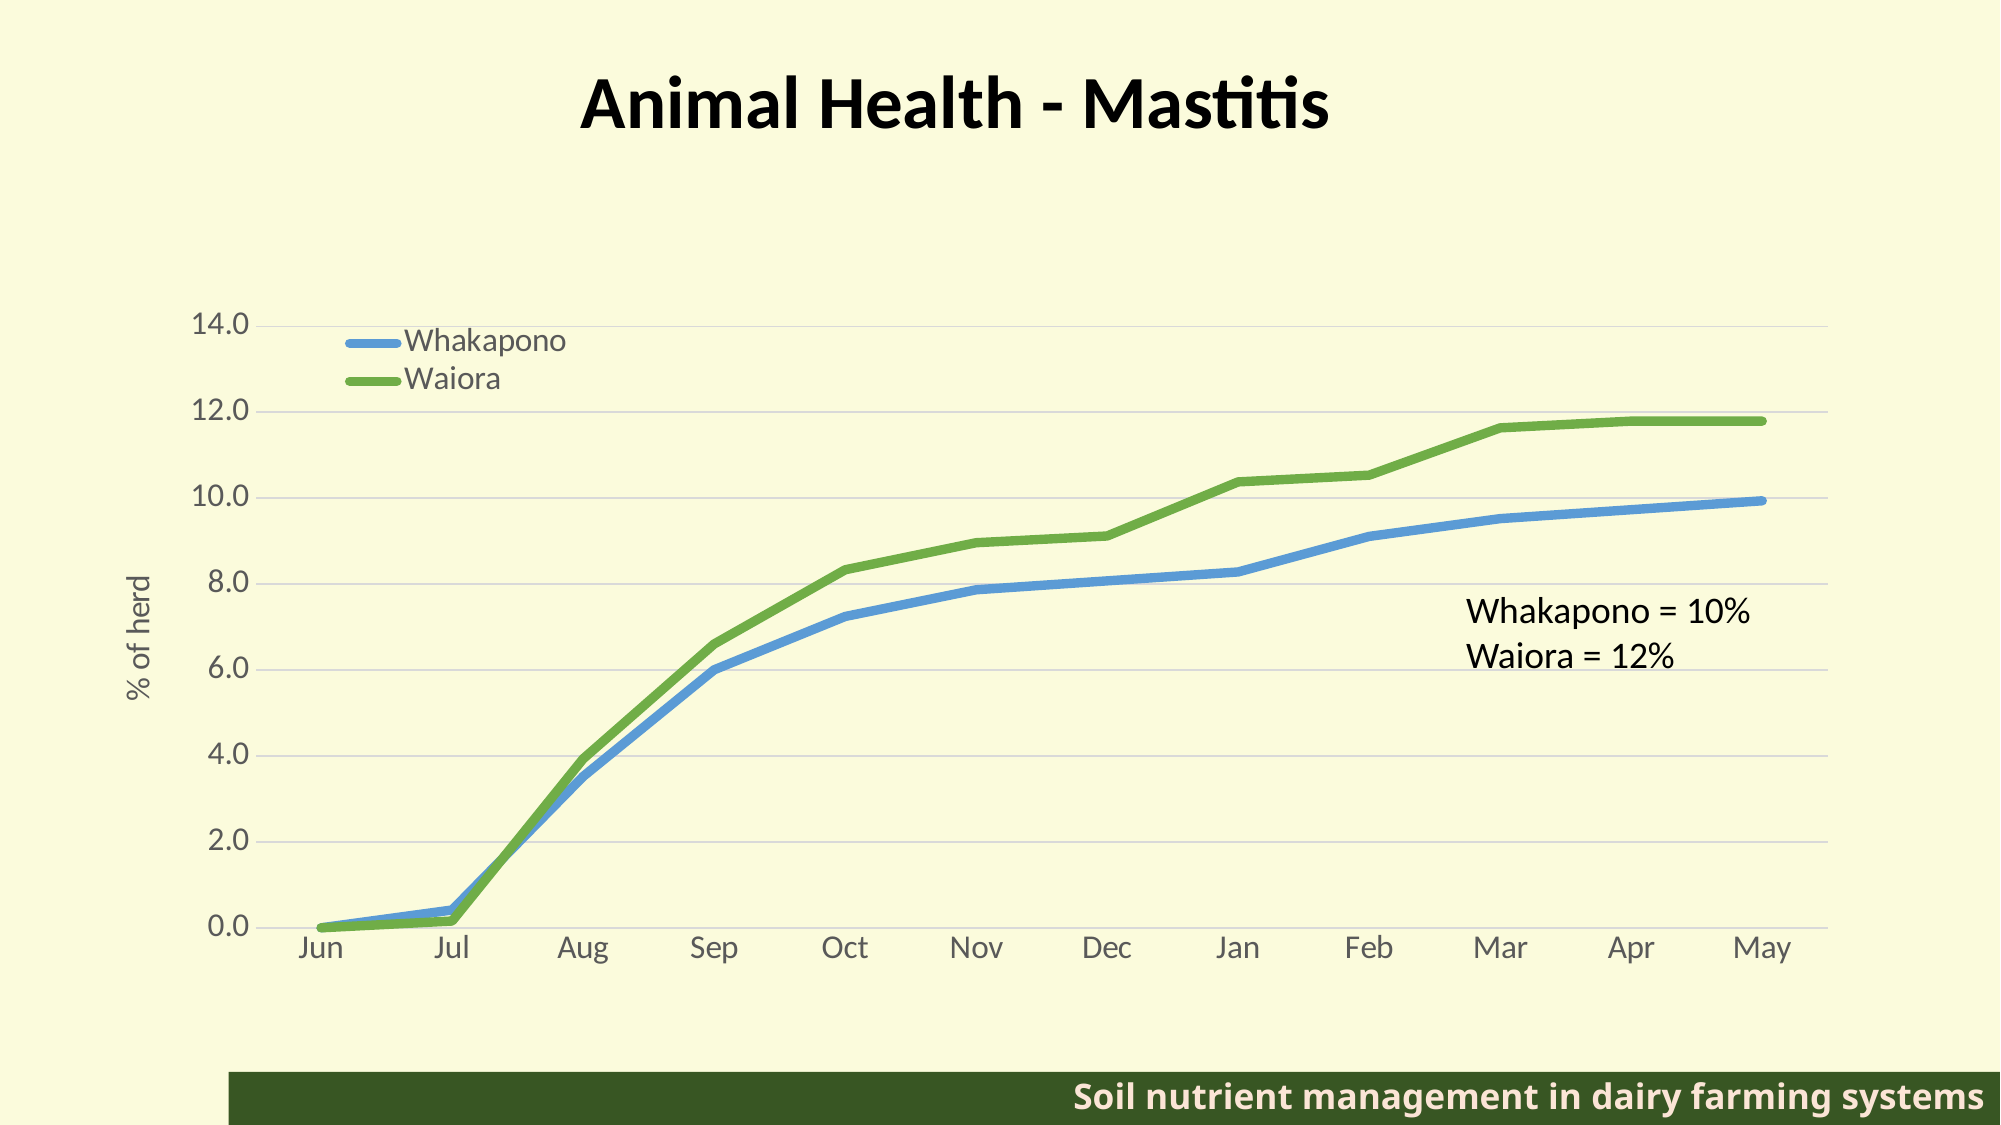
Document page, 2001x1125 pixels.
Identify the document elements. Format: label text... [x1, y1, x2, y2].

title Soil nutrient management in dairy farming systems [228, 1071, 2000, 1125]
text_box Animal Health - Mastitis [226, 46, 1687, 152]
chart [114, 221, 1887, 1043]
